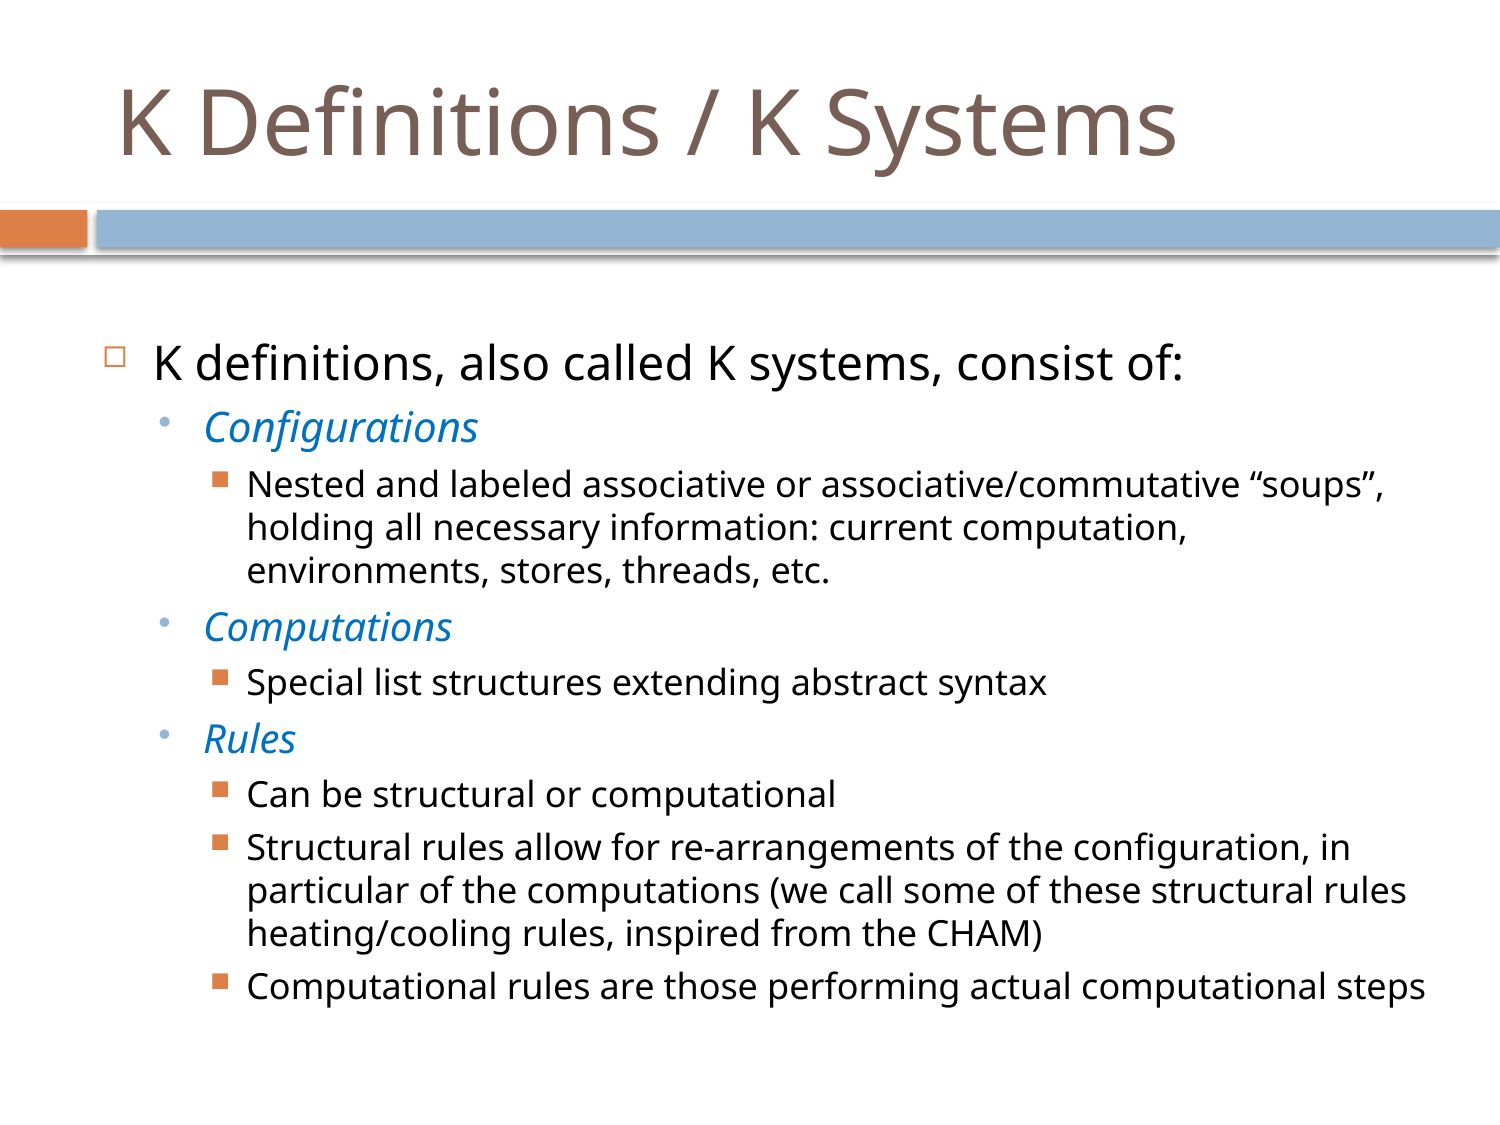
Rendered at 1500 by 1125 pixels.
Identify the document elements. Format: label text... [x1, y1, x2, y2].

list K definitions, also called K systems, consist of: Configurations Nested and labeled associative or associative/commutative “soups”, holding all necessary information: current computation, environments, stores, threads, etc. Computations Special list structures extending abstract syntax Rules Can be structural or computational Structural rules allow for re-arrangements of the configuration, in particular of the computations (we call some of these structural rules heating/cooling rules, inspired from the CHAM) Computational rules are those performing actual computational steps [87, 324, 1450, 1025]
title K Definitions / K Systems [100, 37, 1438, 200]
